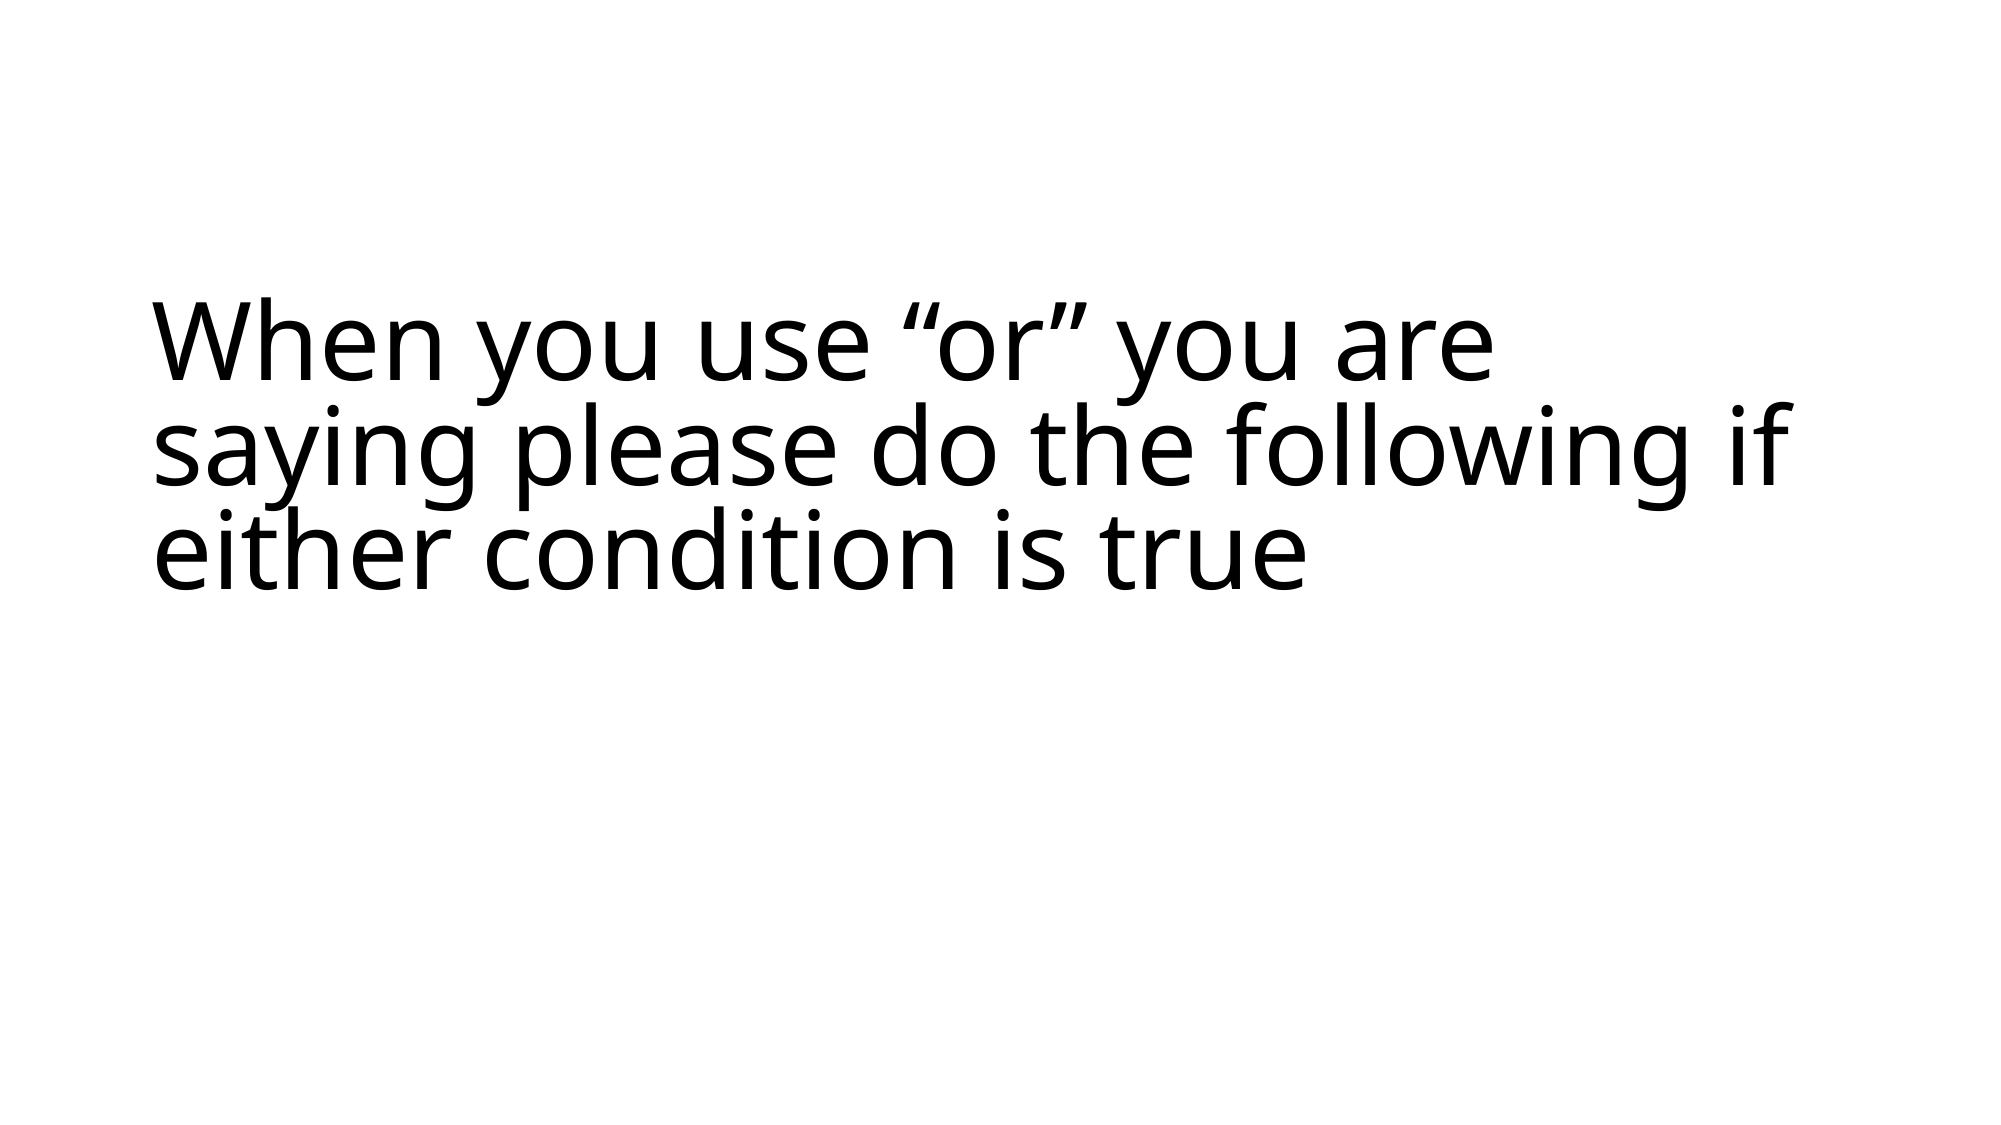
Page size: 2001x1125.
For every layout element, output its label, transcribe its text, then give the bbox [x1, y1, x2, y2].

title When you use “or” you are saying please do the following if either condition is true [136, 280, 1862, 749]
